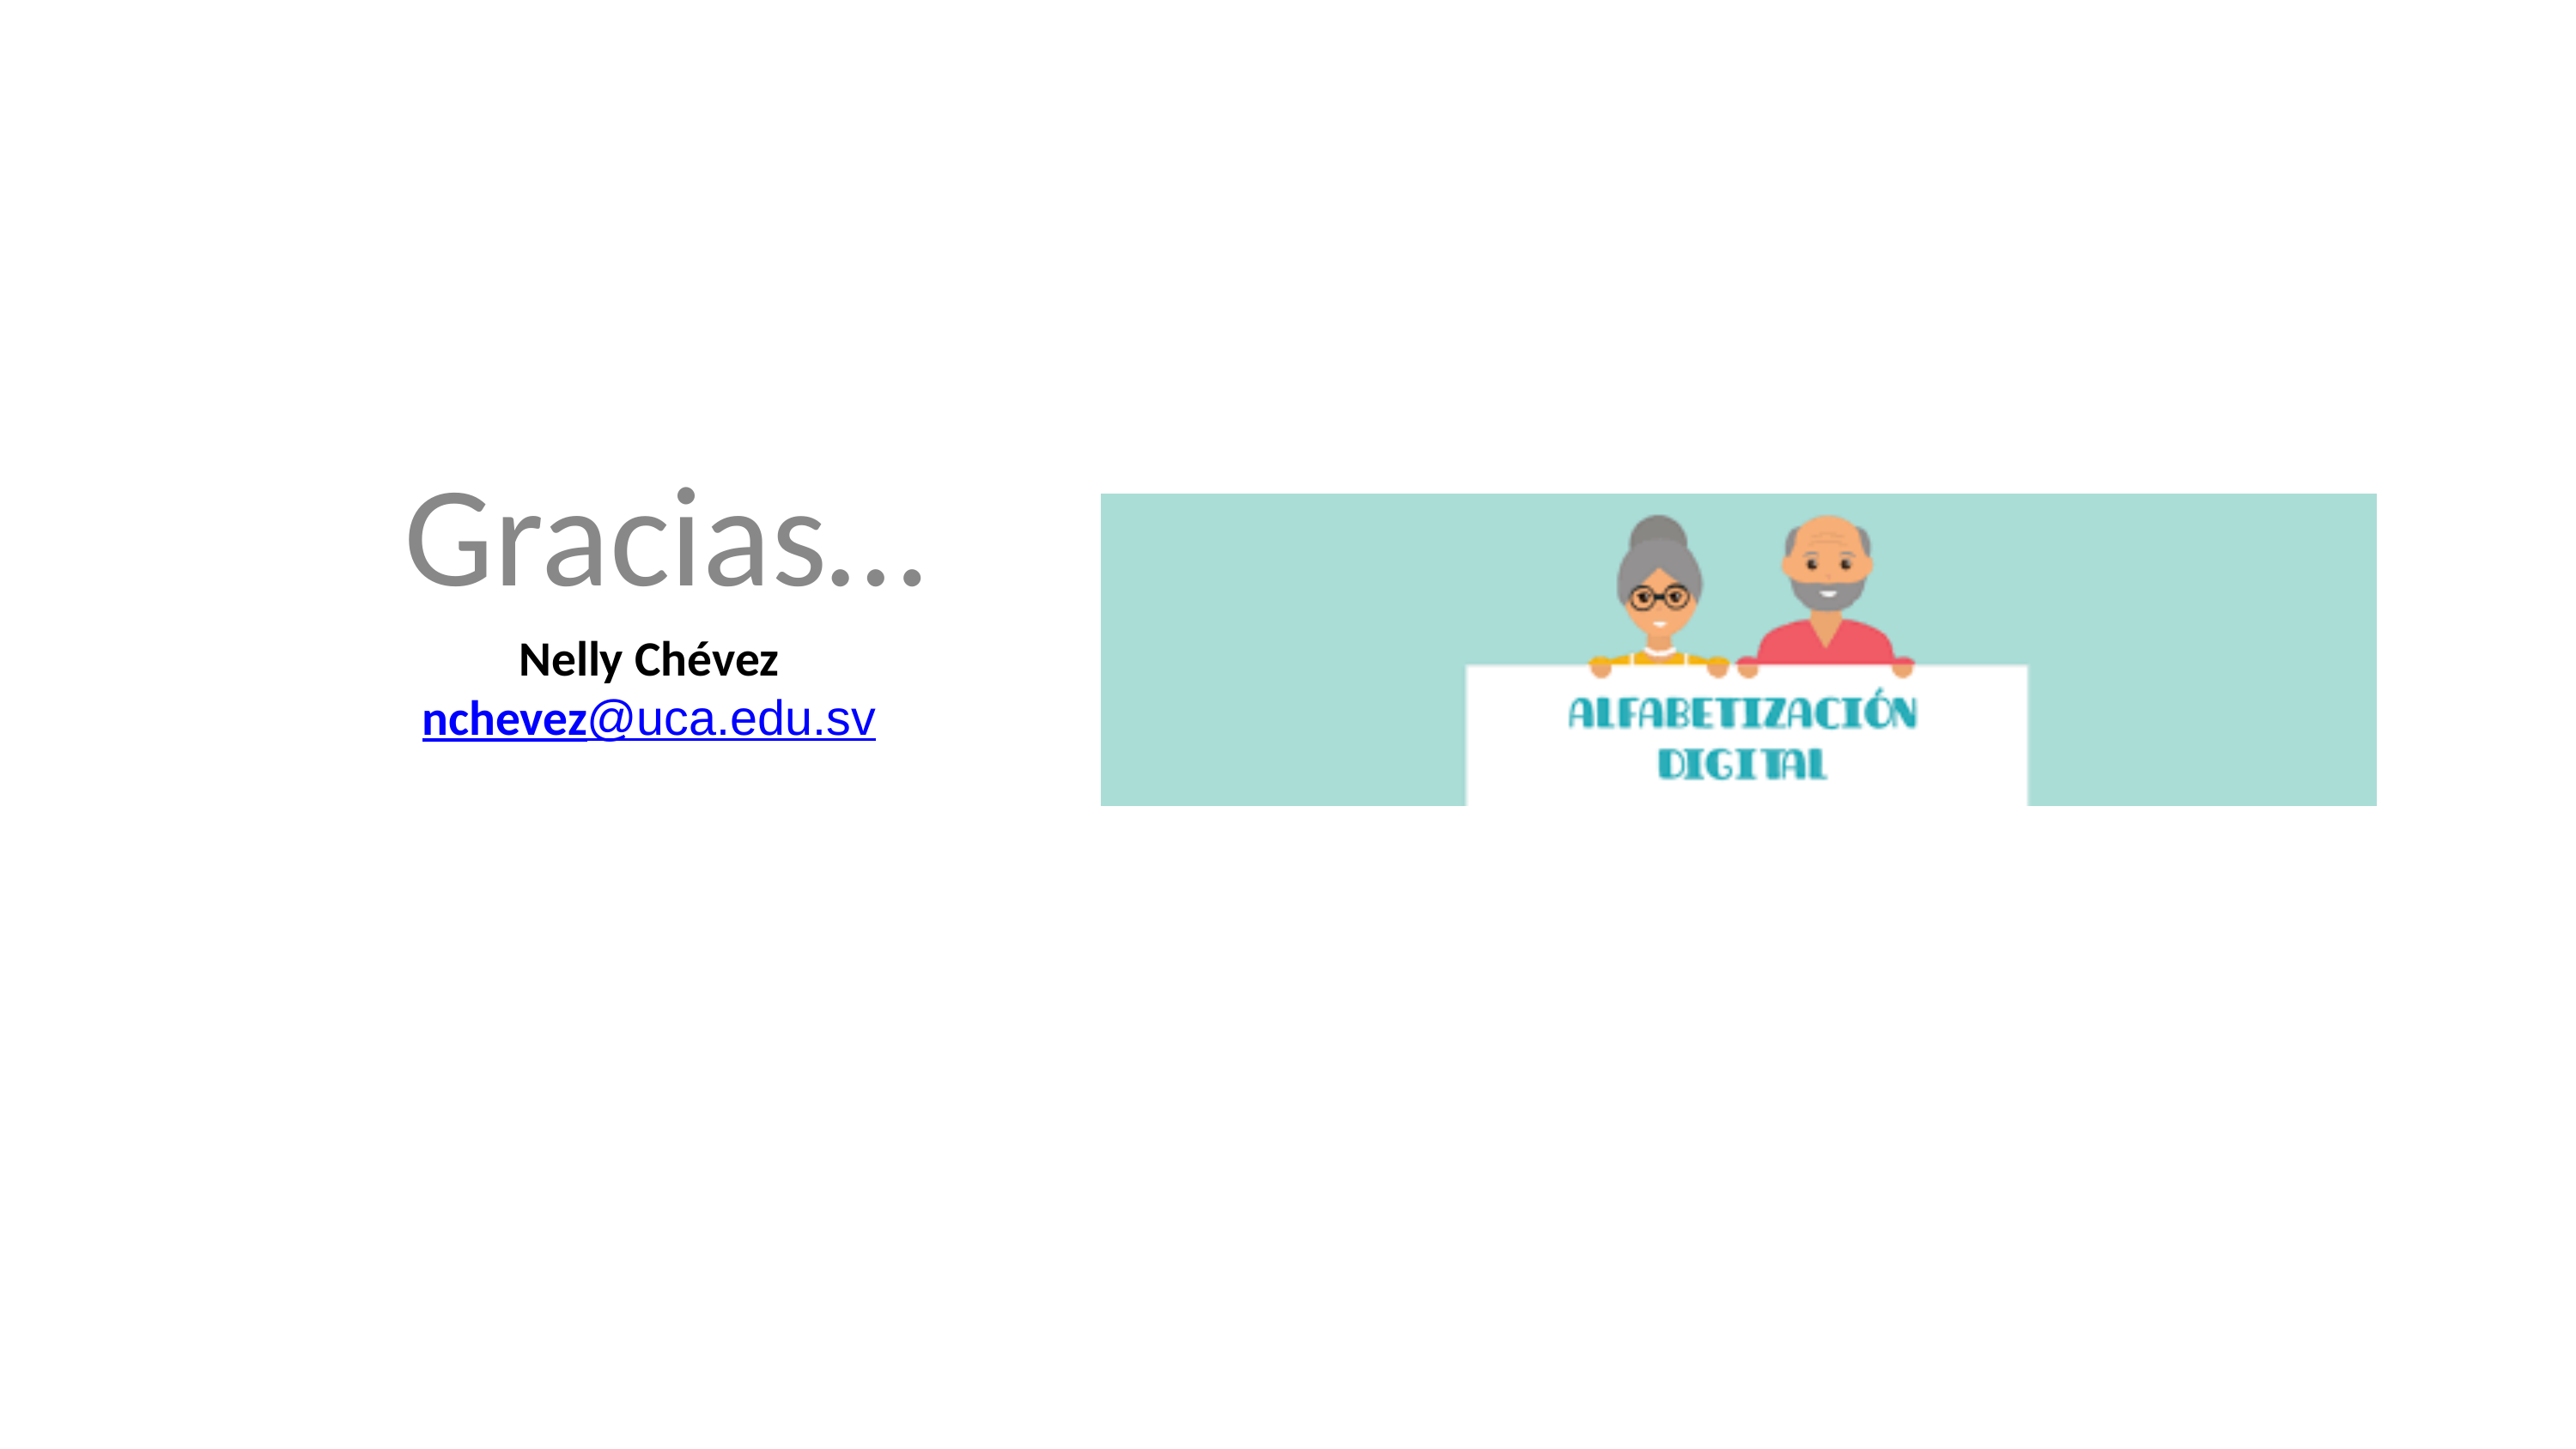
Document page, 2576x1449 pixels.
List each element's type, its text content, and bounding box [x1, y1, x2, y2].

title Nelly Chévez nchevez@uca.edu.sv [101, 621, 1100, 813]
picture [1101, 493, 2377, 806]
list Gracias… [101, 409, 1197, 621]
